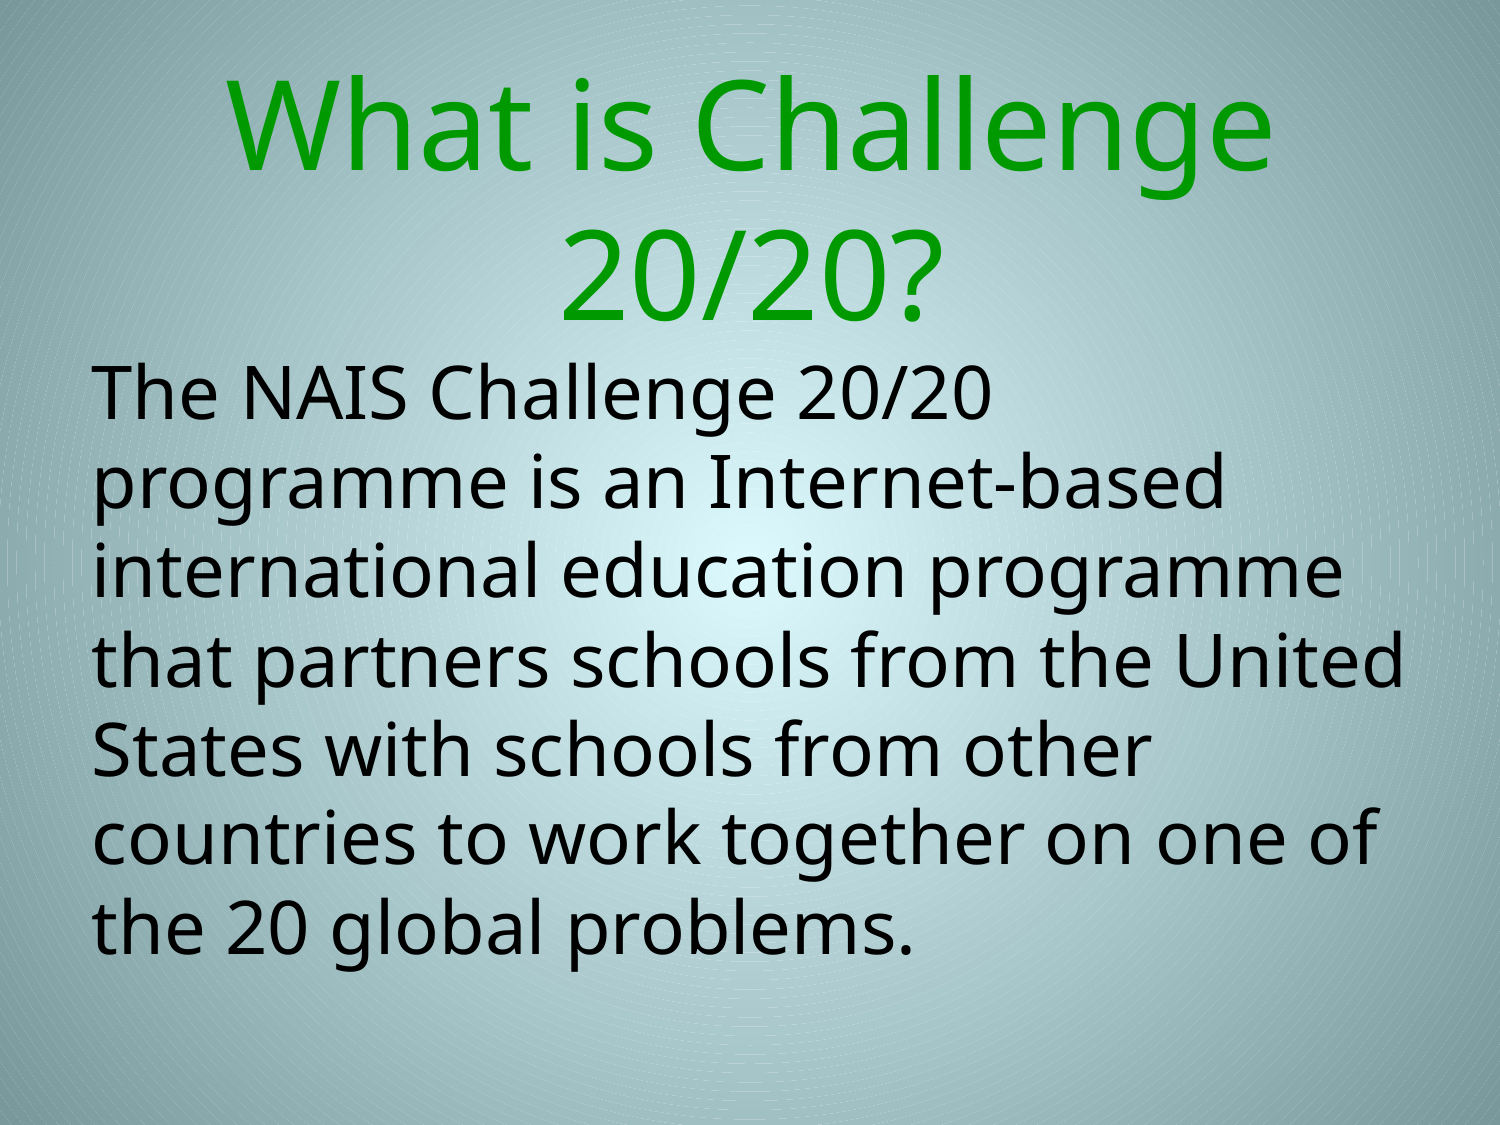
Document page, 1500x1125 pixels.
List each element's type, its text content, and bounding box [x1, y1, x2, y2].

title What is Challenge 20/20? [76, 101, 1427, 290]
list The NAIS Challenge 20/20 programme is an Internet-based international education programme that partners schools from the United States with schools from other countries to work together on one of the 20 global problems. [76, 338, 1427, 981]
